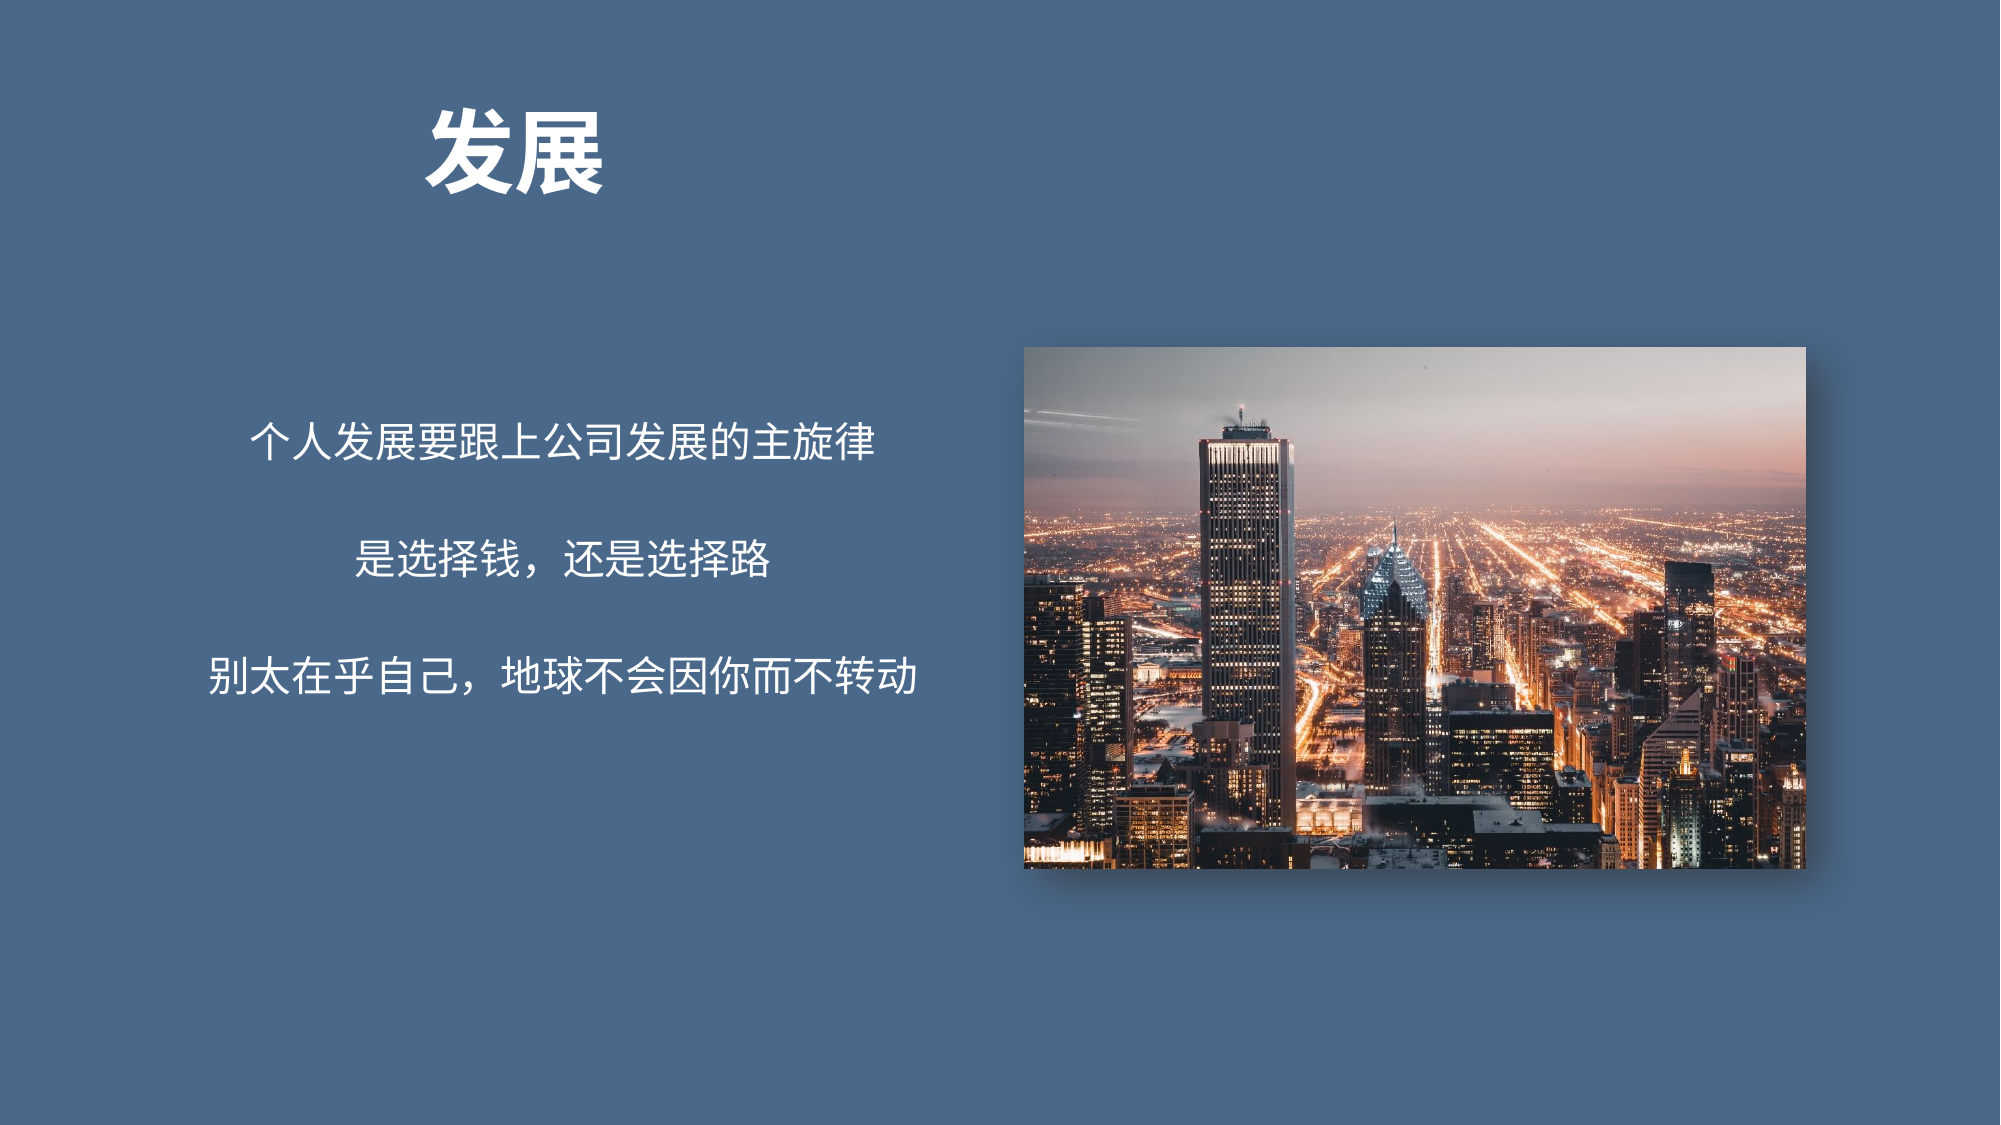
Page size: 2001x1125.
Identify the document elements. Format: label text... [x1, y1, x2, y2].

picture [1023, 347, 1806, 869]
text_box 个人发展要跟上公司发展的主旋律 是选择钱，还是选择路 别太在乎自己，地球不会因你而不转动 [63, 408, 1006, 707]
text_box 发展 [408, 86, 622, 212]
